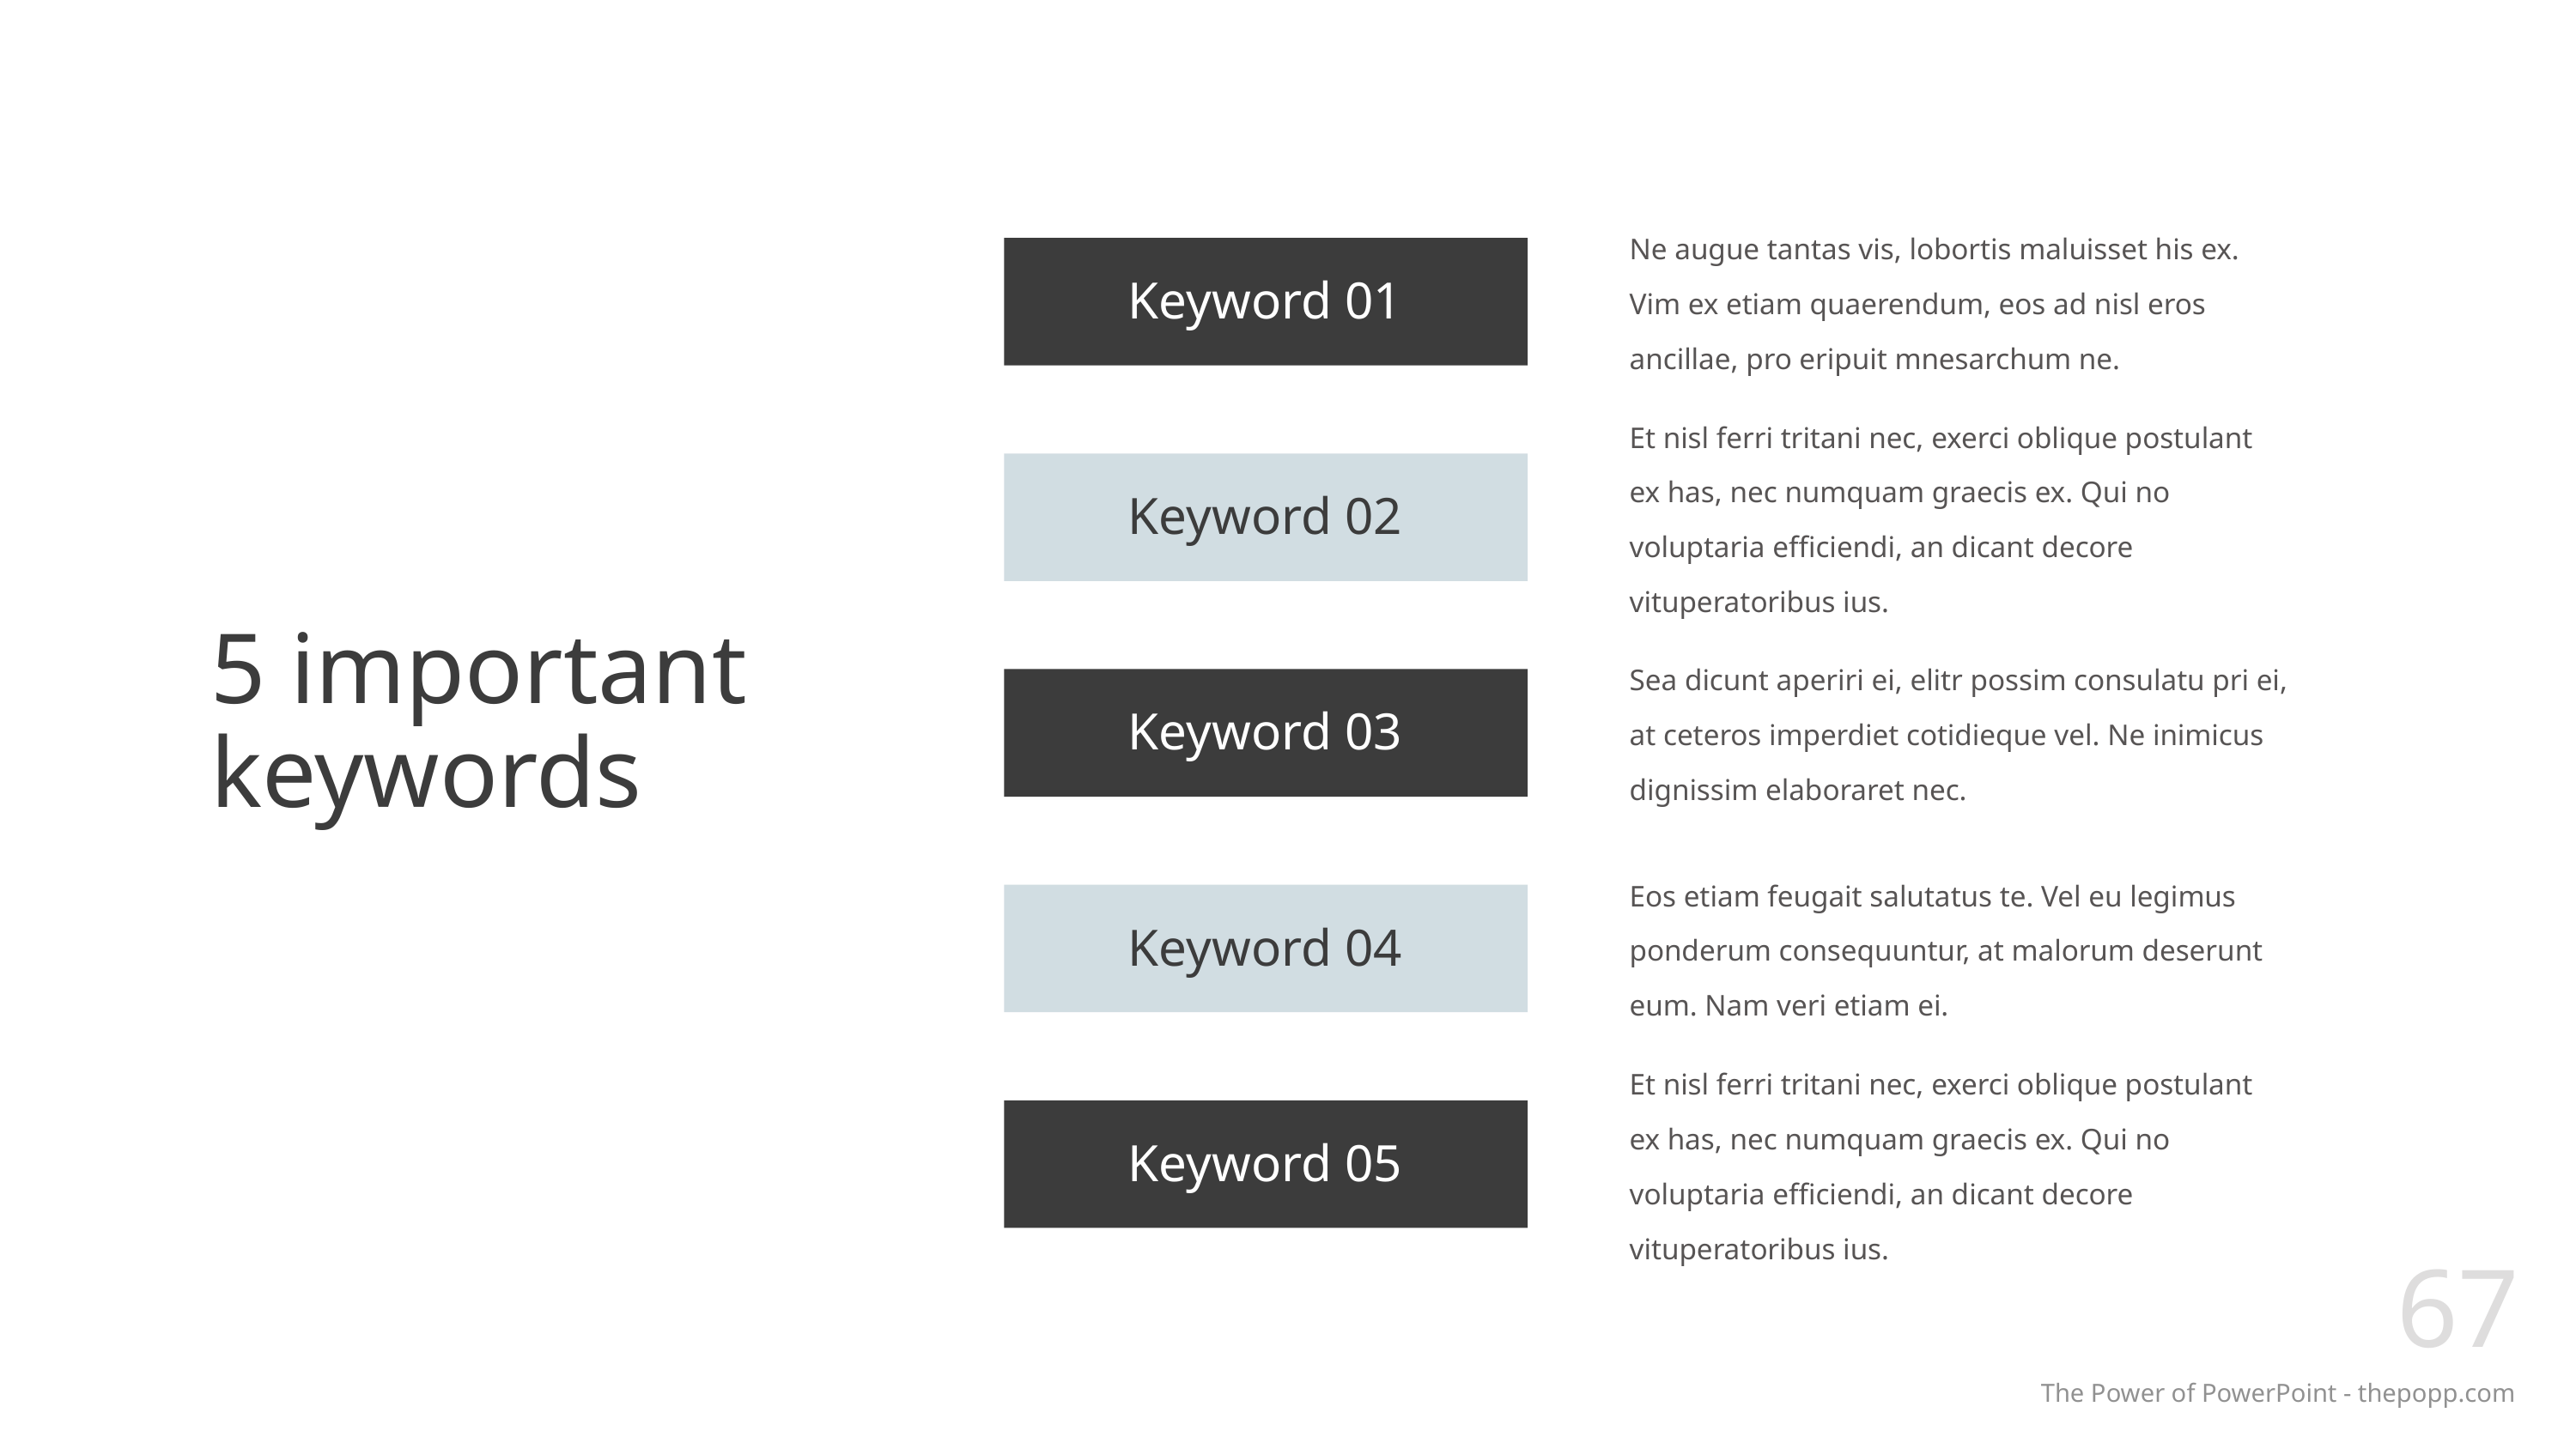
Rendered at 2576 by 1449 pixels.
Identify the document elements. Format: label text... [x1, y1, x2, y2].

footer The Power of PowerPoint - thepopp.com [1573, 1354, 2529, 1432]
list Et nisl ferri tritani nec, exerci oblique postulant ex has, nec numquam graecis ex. Qui no voluptaria efficiendi, an dicant decore vituperatoribus ius. [1616, 412, 2303, 605]
list Eos etiam feugait salutatus te. Vel eu legimus ponderum consequuntur, at malorum deserunt eum. Nam veri etiam ei. [1616, 843, 2303, 1036]
list Ne augue tantas vis, lobortis maluisset his ex. Vim ex etiam quaerendum, eos ad nisl eros ancillae, pro eripuit mnesarchum ne. [1616, 197, 2303, 390]
list Et nisl ferri tritani nec, exerci oblique postulant ex has, nec numquam graecis ex. Qui no voluptaria efficiendi, an dicant decore vituperatoribus ius. [1616, 1059, 2303, 1252]
slide_number 67 [2150, 1250, 2532, 1393]
list Keyword 02 [1023, 471, 1507, 558]
list Keyword 01 [1023, 256, 1507, 343]
list Keyword 05 [1023, 1118, 1507, 1204]
list Keyword 03 [1023, 687, 1507, 773]
list Sea dicunt aperiri ei, elitr possim consulatu pri ei, at ceteros imperdiet cotidieque vel. Ne inimicus dignissim elaboraret nec. [1616, 627, 2303, 821]
title 5 important keywords [197, 512, 918, 937]
list Keyword 04 [1023, 902, 1507, 989]
